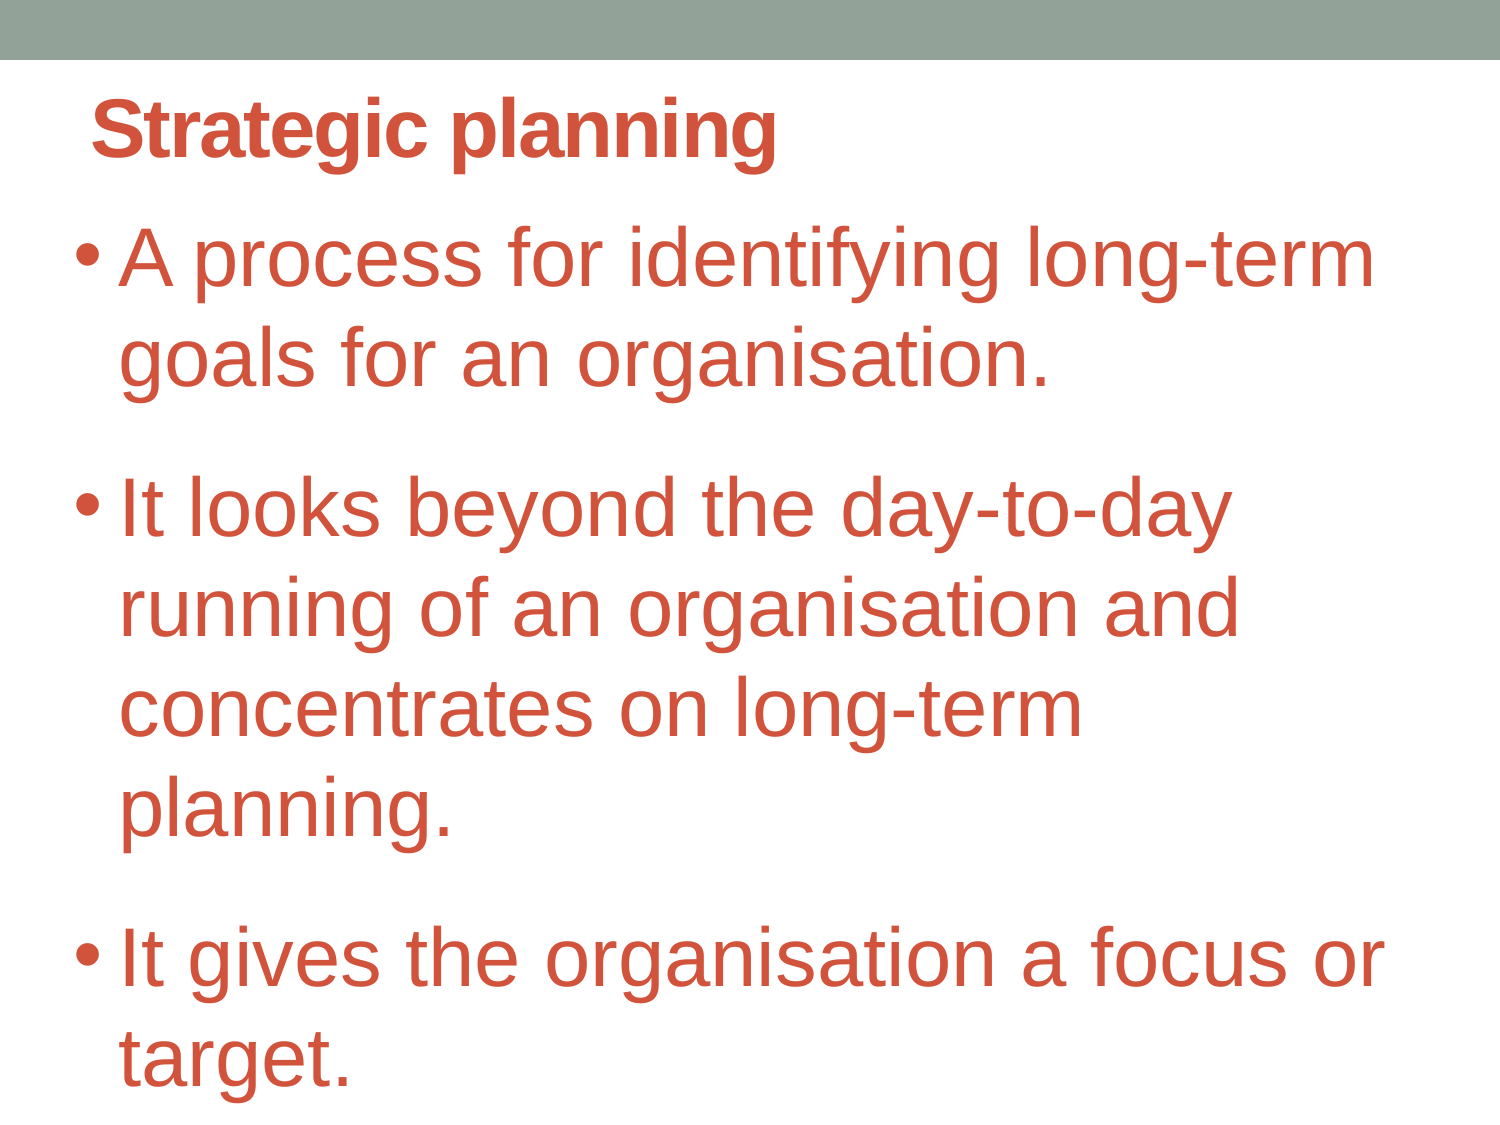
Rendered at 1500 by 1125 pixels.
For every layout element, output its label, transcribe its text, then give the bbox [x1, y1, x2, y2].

text_box A process for identifying long-term goals for an organisation. It looks beyond the day-to-day running of an organisation and concentrates on long-term planning. It gives the organisation a focus or target. [58, 196, 1453, 1111]
title Strategic planning [75, 42, 1425, 196]
